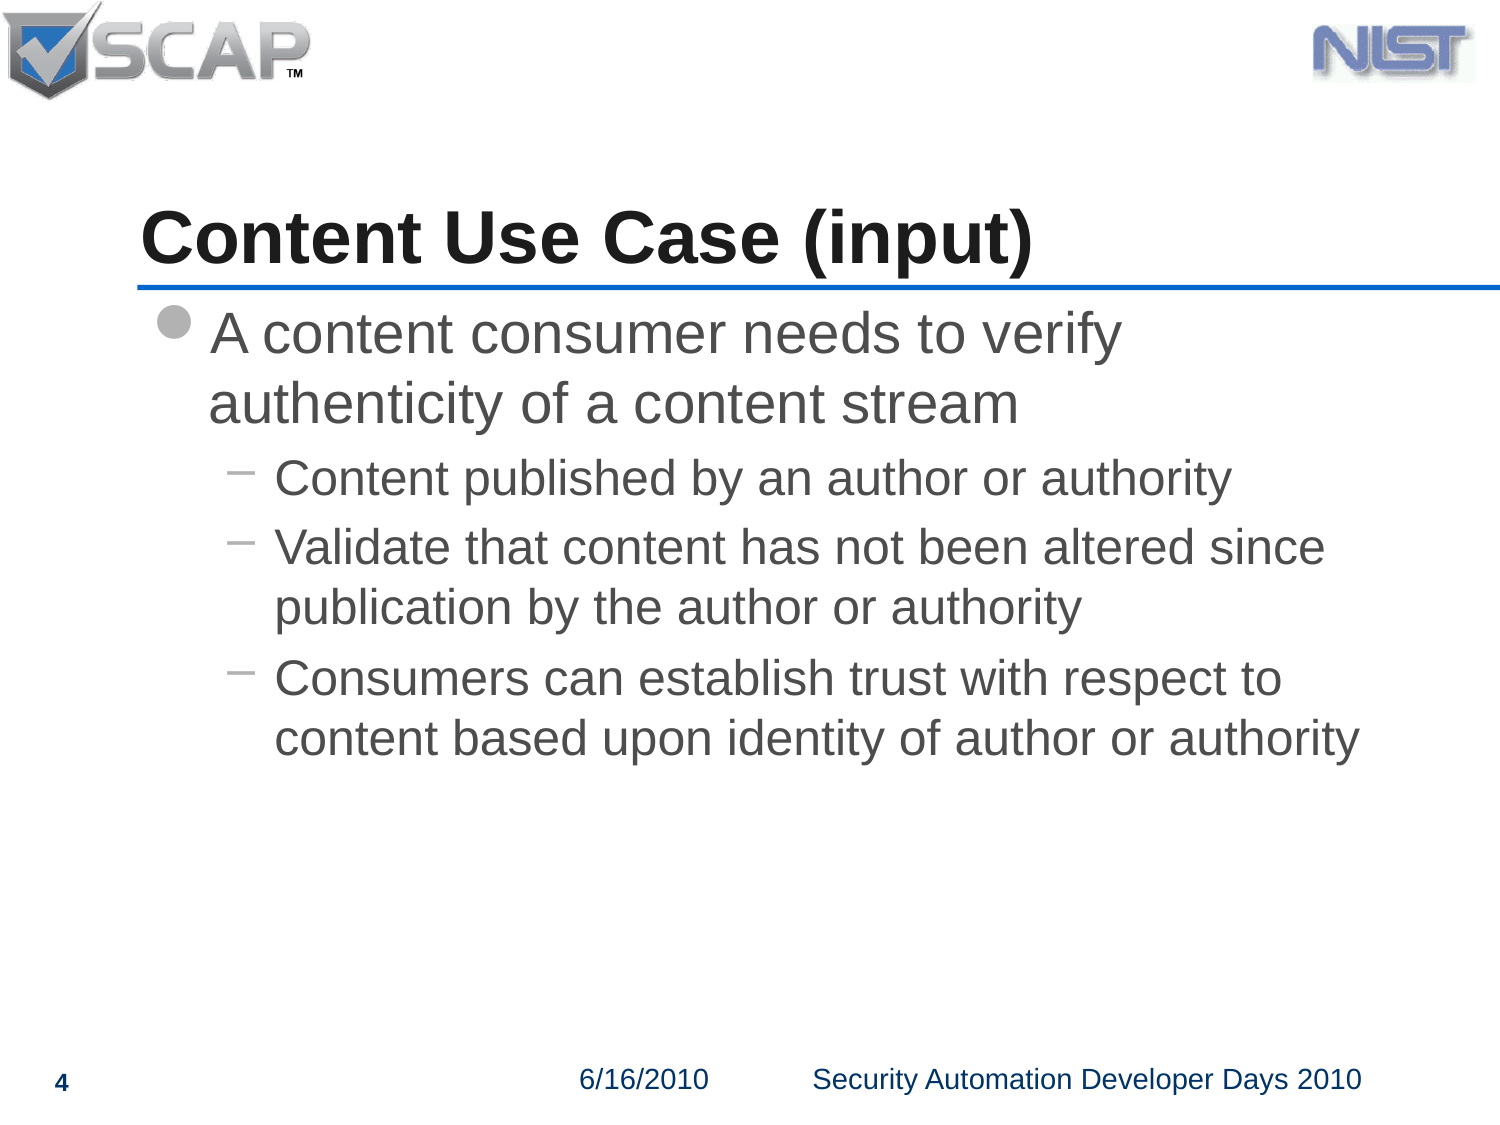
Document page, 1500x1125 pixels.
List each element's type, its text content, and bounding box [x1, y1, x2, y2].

footer Security Automation Developer Days 2010 [749, 1024, 1426, 1104]
list A content consumer needs to verify authenticity of a content stream Content published by an author or authority Validate that content has not been altered since publication by the author or authority Consumers can establish trust with respect to content based upon identity of author or authority [137, 287, 1400, 1026]
picture [1312, 24, 1475, 83]
slide_number 4 [13, 1023, 111, 1105]
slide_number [374, 1026, 725, 1104]
picture [0, 0, 313, 103]
title Content Use Case (input) [124, 99, 1426, 288]
